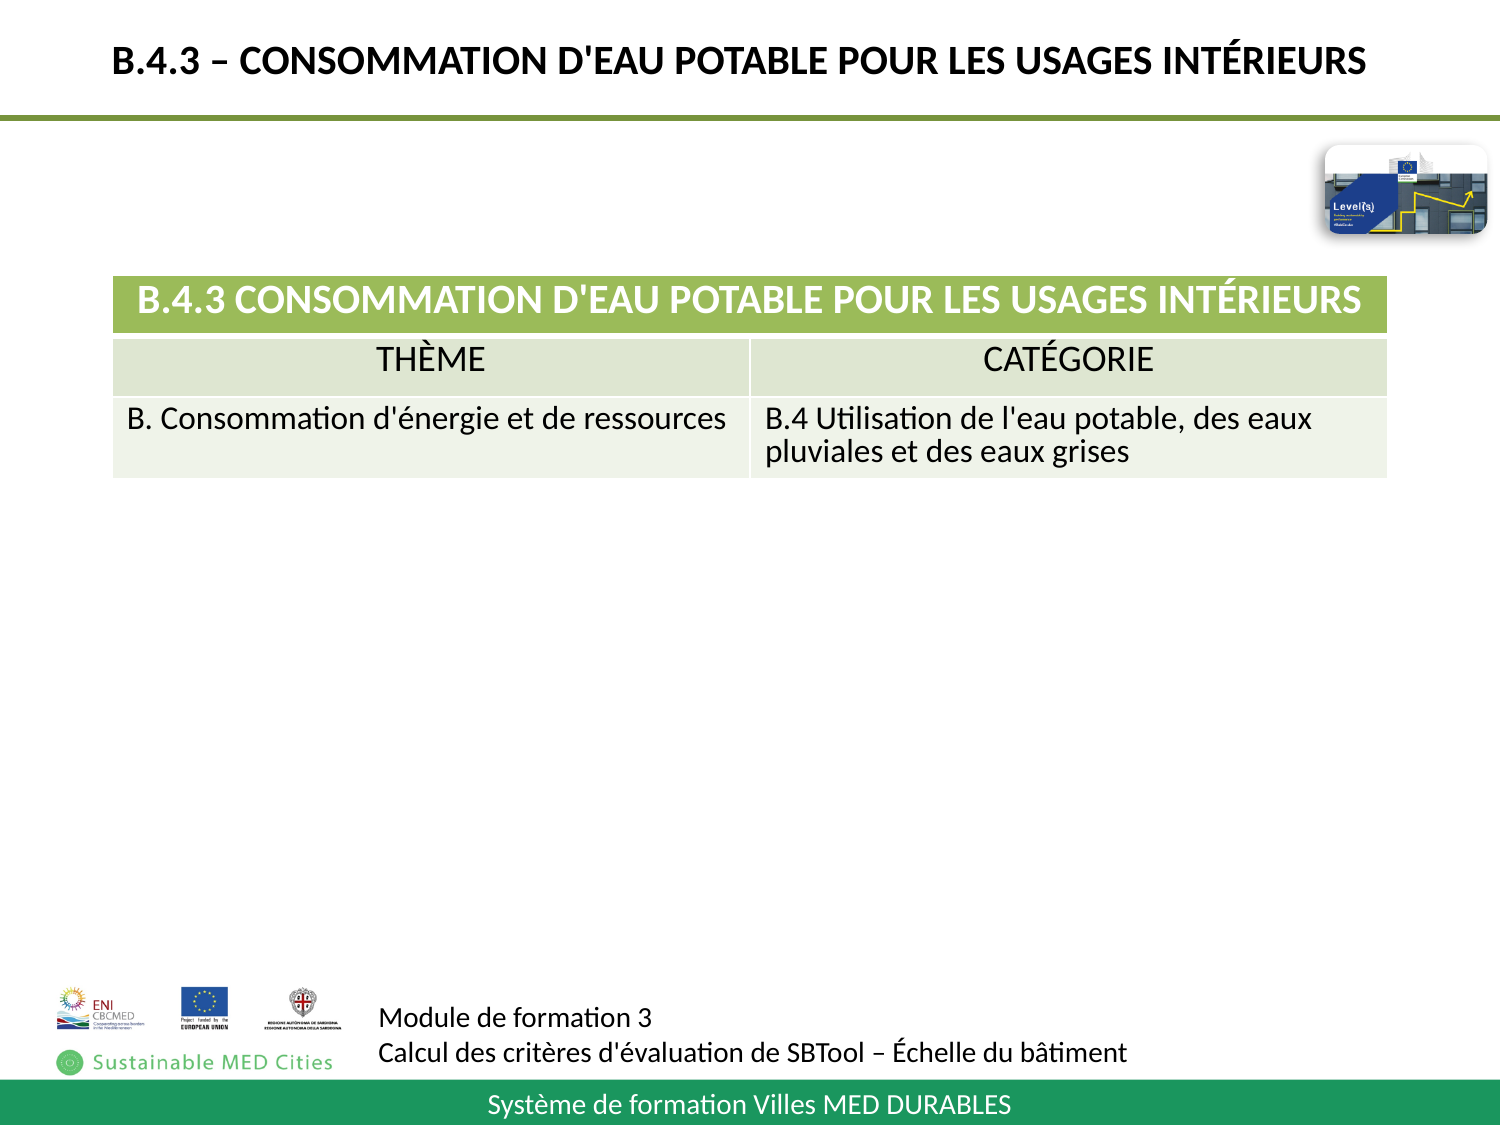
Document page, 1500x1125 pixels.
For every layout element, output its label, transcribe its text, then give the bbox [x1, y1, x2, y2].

table_cell THÈME [113, 339, 749, 396]
list [43, 262, 1425, 944]
picture [1324, 144, 1488, 235]
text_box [0, 972, 1500, 1125]
table_header B.4.3 CONSOMMATION D'EAU POTABLE POUR LES USAGES INTÉRIEURS [113, 276, 1387, 333]
title B.4.3 – CONSOMMATION D'EAU POTABLE POUR LES USAGES INTÉRIEURS [0, 0, 1480, 117]
table_cell CATÉGORIE [751, 339, 1387, 396]
table_cell B. Consommation d'énergie et de ressources [113, 398, 749, 478]
table_cell B.4 Utilisation de l'eau potable, des eaux pluviales et des eaux grises [751, 398, 1387, 478]
